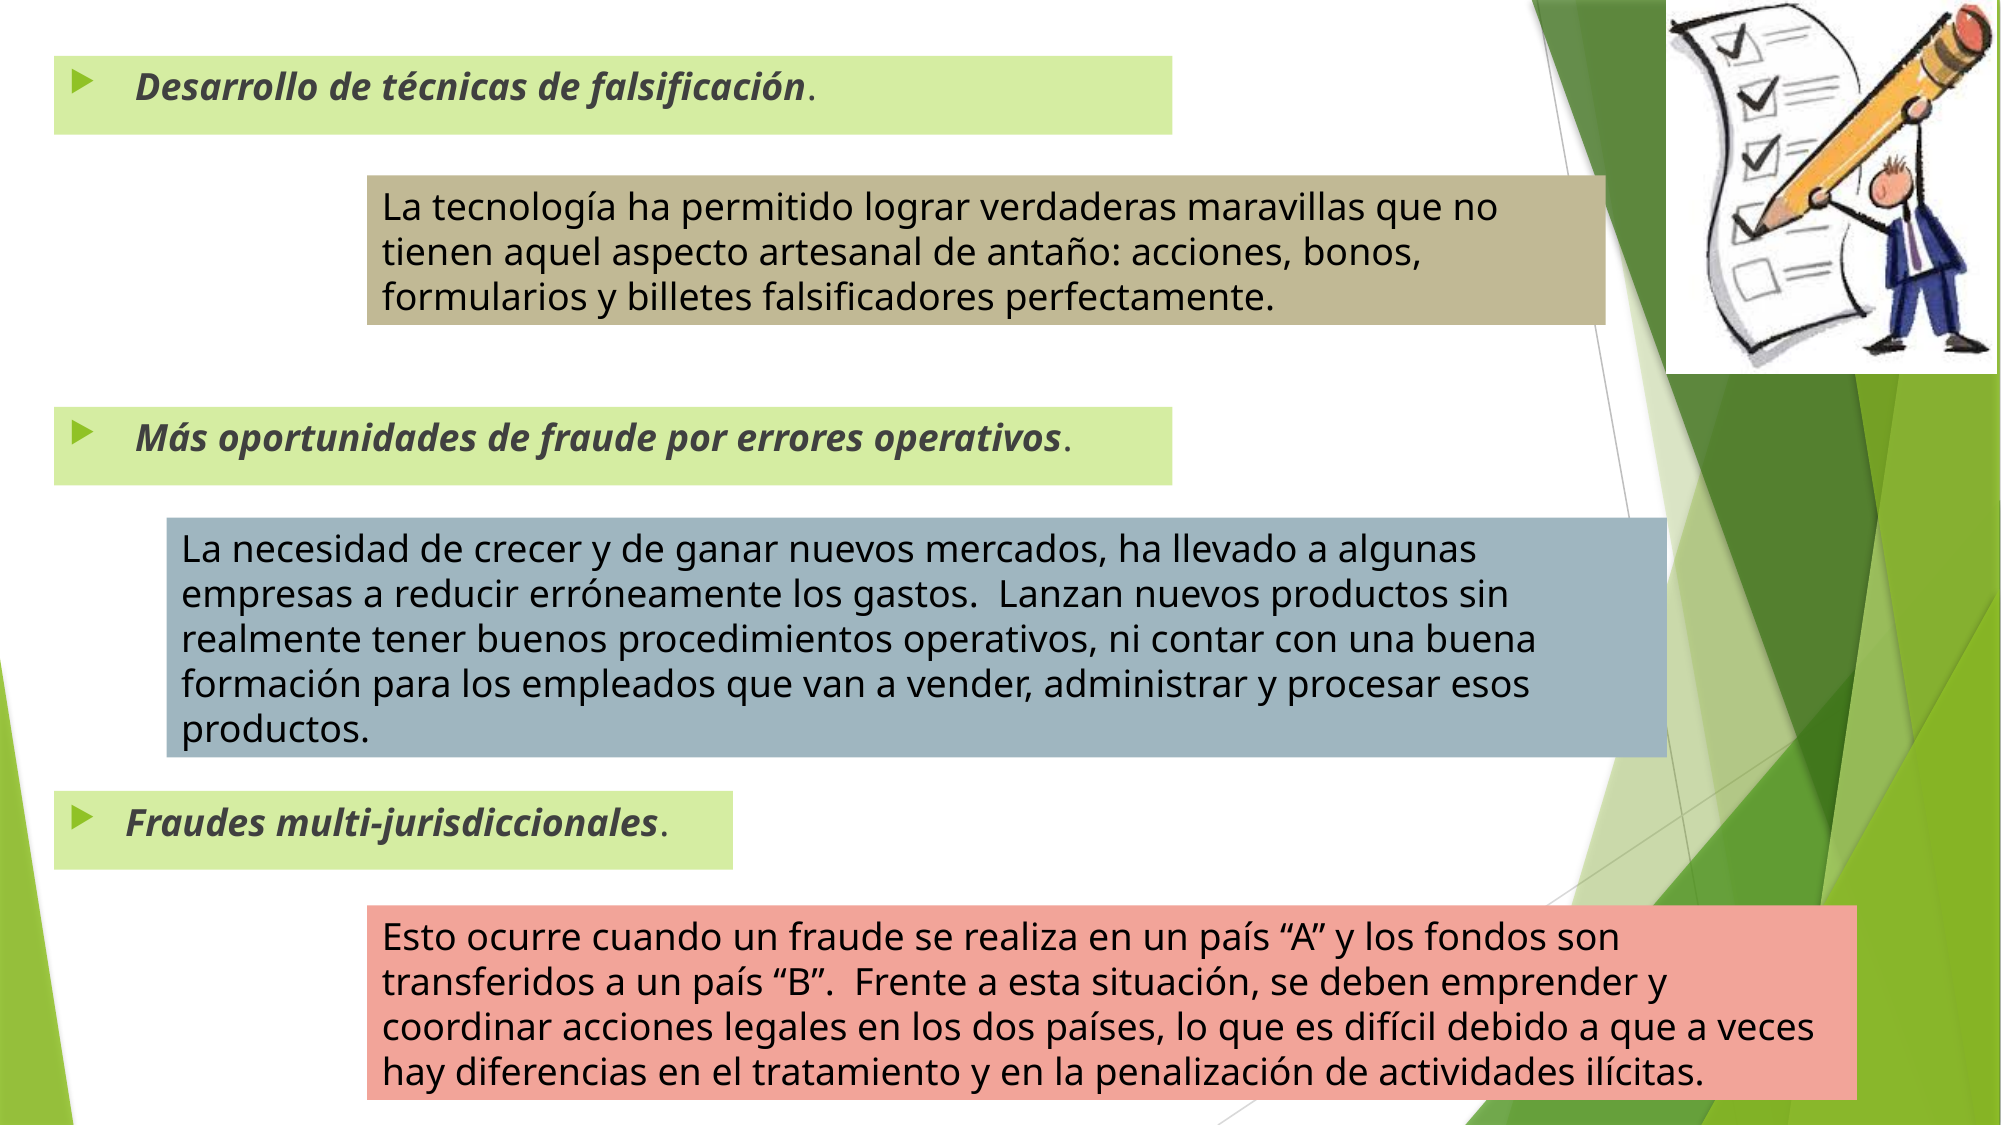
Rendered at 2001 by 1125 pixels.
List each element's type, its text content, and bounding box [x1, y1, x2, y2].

text_box Fraudes multi-jurisdiccionales. [54, 790, 733, 870]
text_box La tecnología ha permitido lograr verdaderas maravillas que no tienen aquel aspecto artesanal de antaño: acciones, bonos, formularios y billetes falsificadores perfectamente. [367, 175, 1606, 325]
list Desarrollo de técnicas de falsificación. [54, 55, 1173, 135]
picture [1666, 0, 1998, 374]
text_box La necesidad de crecer y de ganar nuevos mercados, ha llevado a algunas empresas a reducir erróneamente los gastos. Lanzan nuevos productos sin realmente tener buenos procedimientos operativos, ni contar con una buena formación para los empleados que van a vender, administrar y procesar esos productos. [166, 517, 1667, 758]
text_box Más oportunidades de fraude por errores operativos. [54, 406, 1173, 486]
text_box Esto ocurre cuando un fraude se realiza en un país “A” y los fondos son transferidos a un país “B”. Frente a esta situación, se deben emprender y coordinar acciones legales en los dos países, lo que es difícil debido a que a veces hay diferencias en el tratamiento y en la penalización de actividades ilícitas. [367, 905, 1857, 1100]
